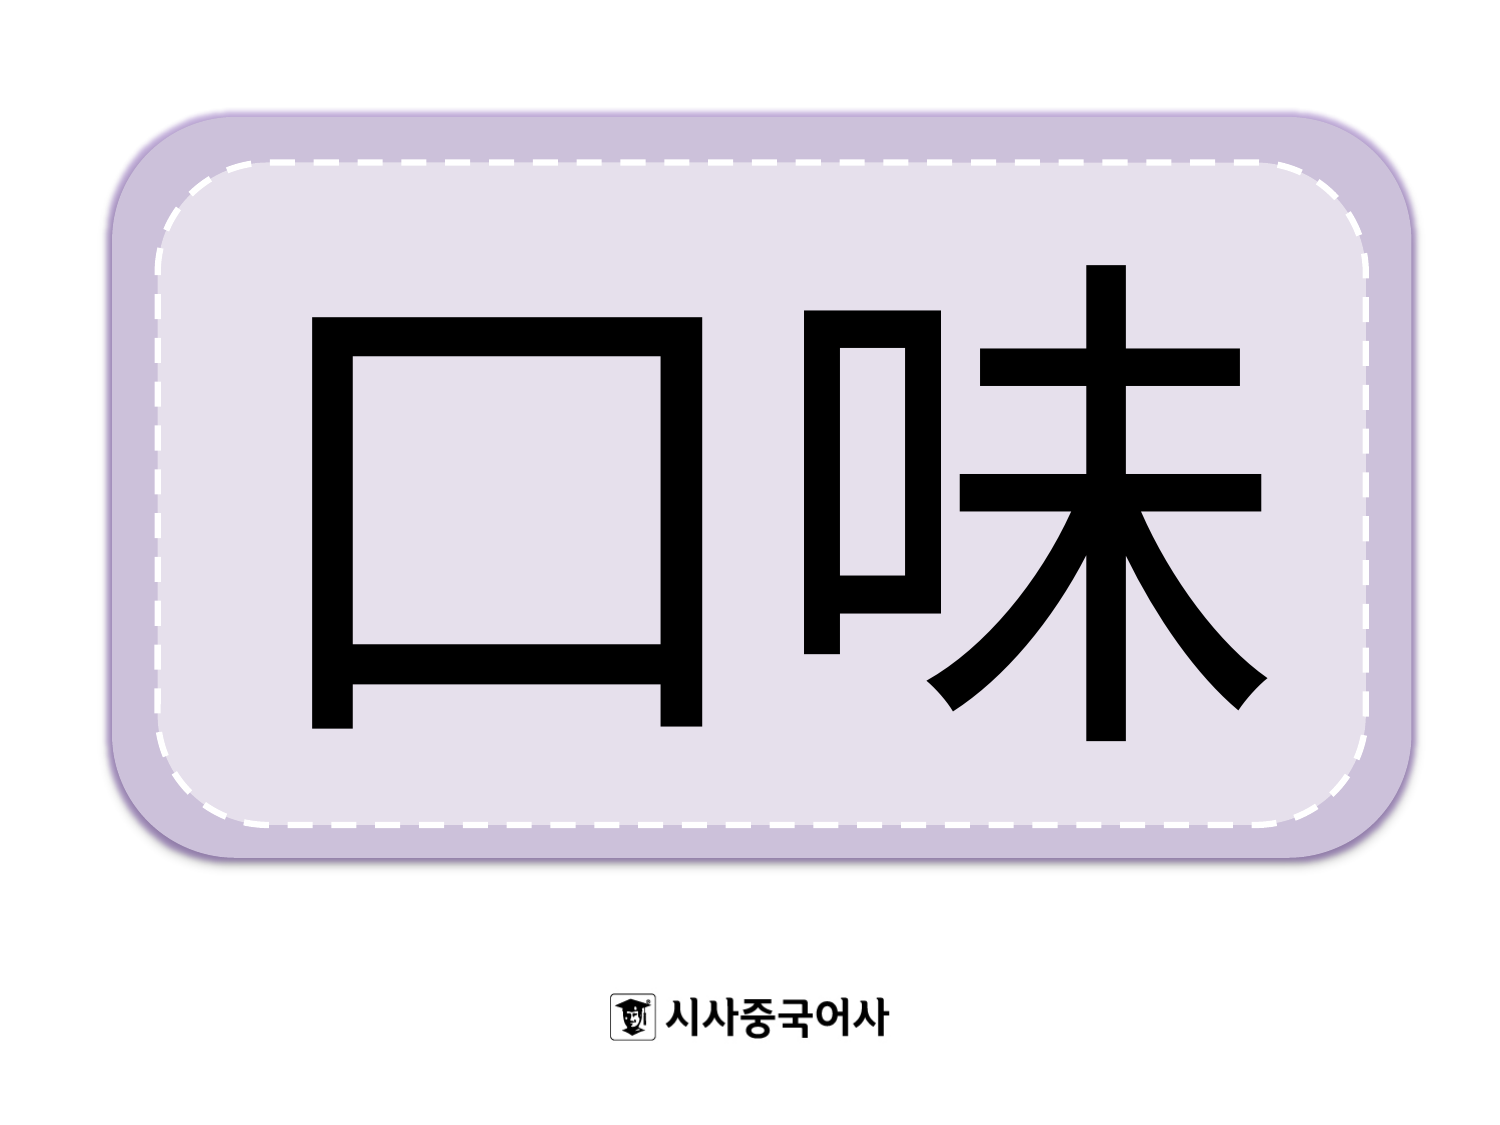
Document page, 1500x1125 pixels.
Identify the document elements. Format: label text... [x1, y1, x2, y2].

picture [602, 987, 898, 1047]
text_box 口味 [162, 160, 1371, 824]
